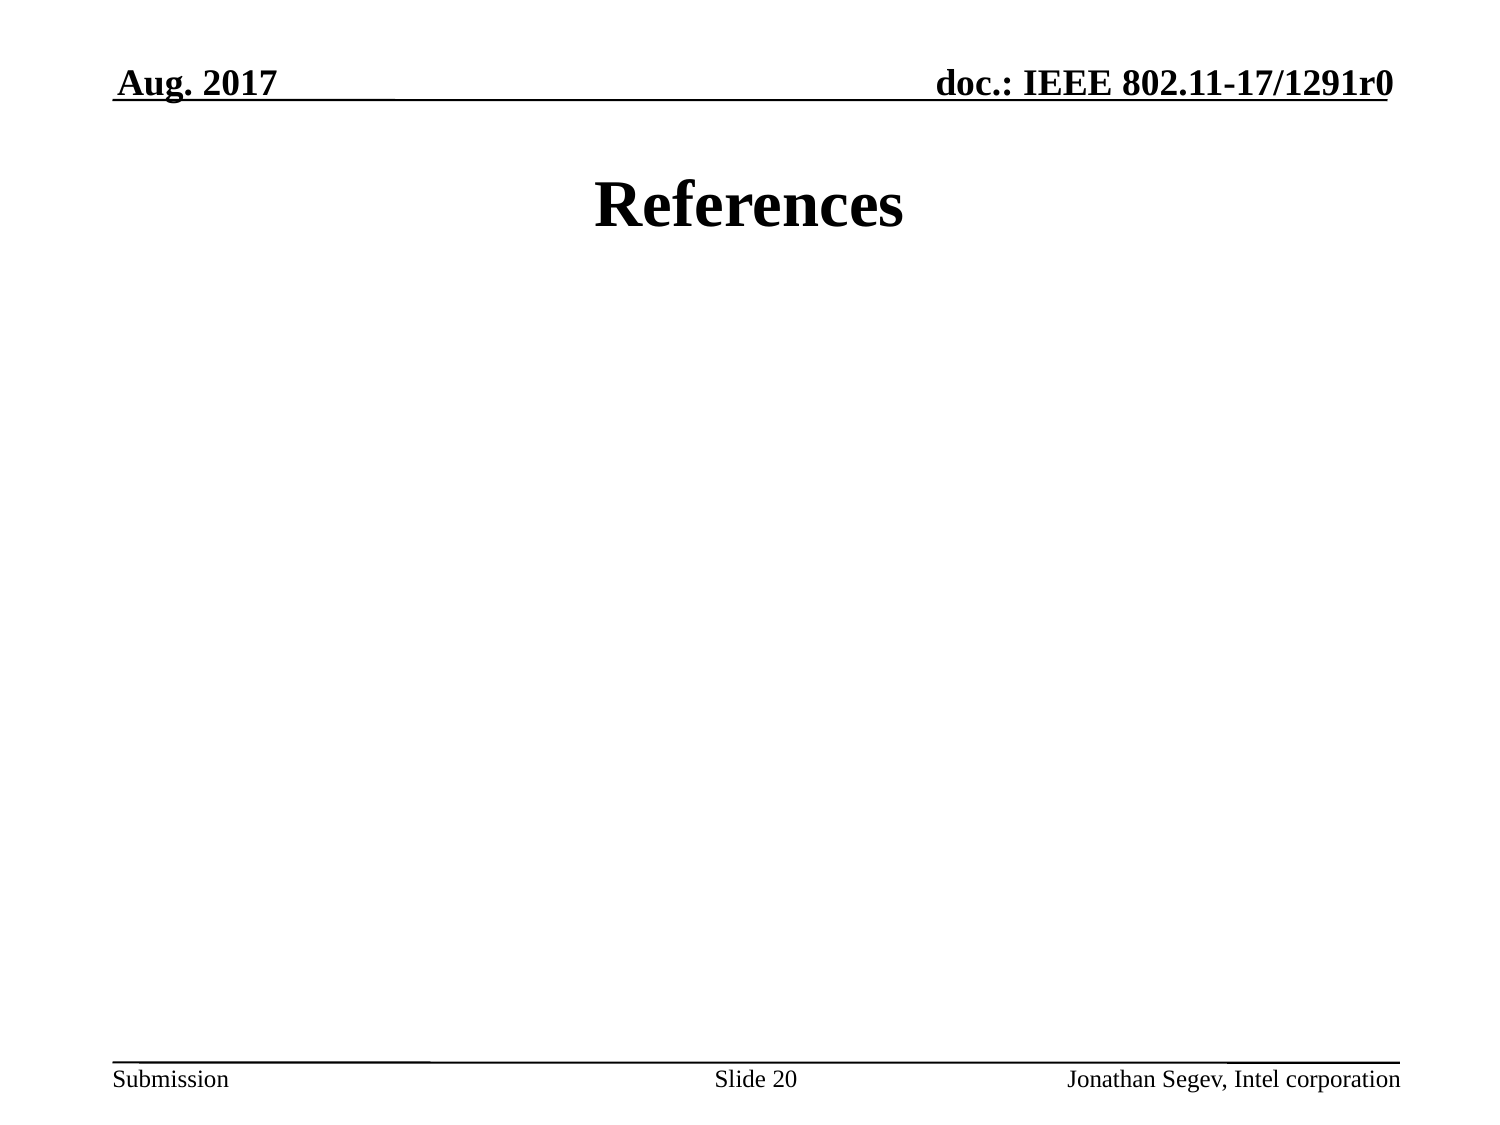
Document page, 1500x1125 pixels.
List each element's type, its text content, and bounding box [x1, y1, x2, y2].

footer Jonathan Segev, Intel corporation [1019, 1061, 1402, 1093]
slide_number Slide 20 [712, 1061, 800, 1123]
title References [112, 112, 1388, 288]
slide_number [116, 58, 507, 104]
